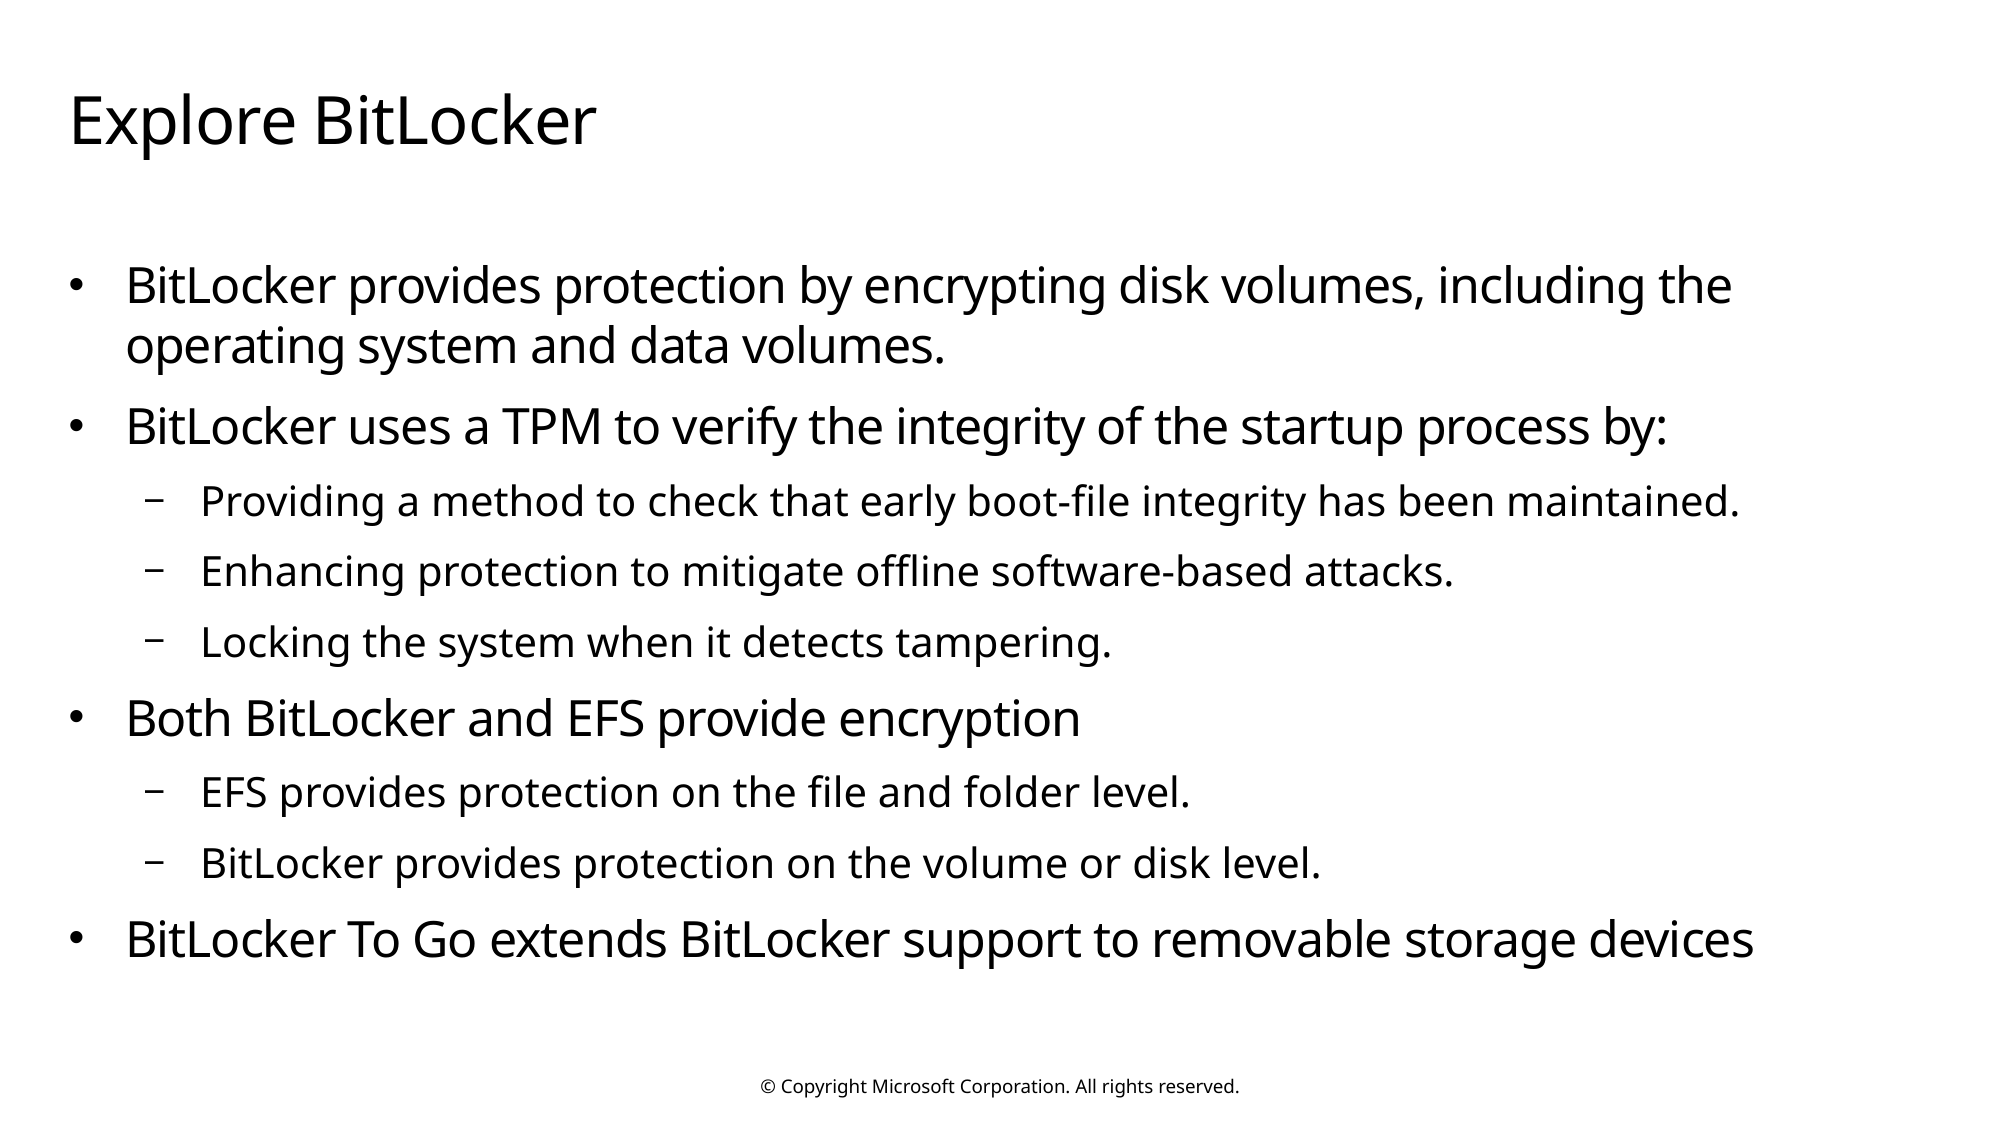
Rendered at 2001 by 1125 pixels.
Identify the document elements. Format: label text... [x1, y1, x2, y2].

title Explore BitLocker [68, 72, 1930, 184]
list BitLocker provides protection by encrypting disk volumes, including the operating system and data volumes. BitLocker uses a TPM to verify the integrity of the startup process by: Providing a method to check that early boot-file integrity has been maintained. Enhancing protection to mitigate offline software-based attacks. Locking the system when it detects tampering. Both BitLocker and EFS provide encryption EFS provides protection on the file and folder level. BitLocker provides protection on the volume or disk level. BitLocker To Go extends BitLocker support to removable storage devices [68, 238, 1930, 993]
